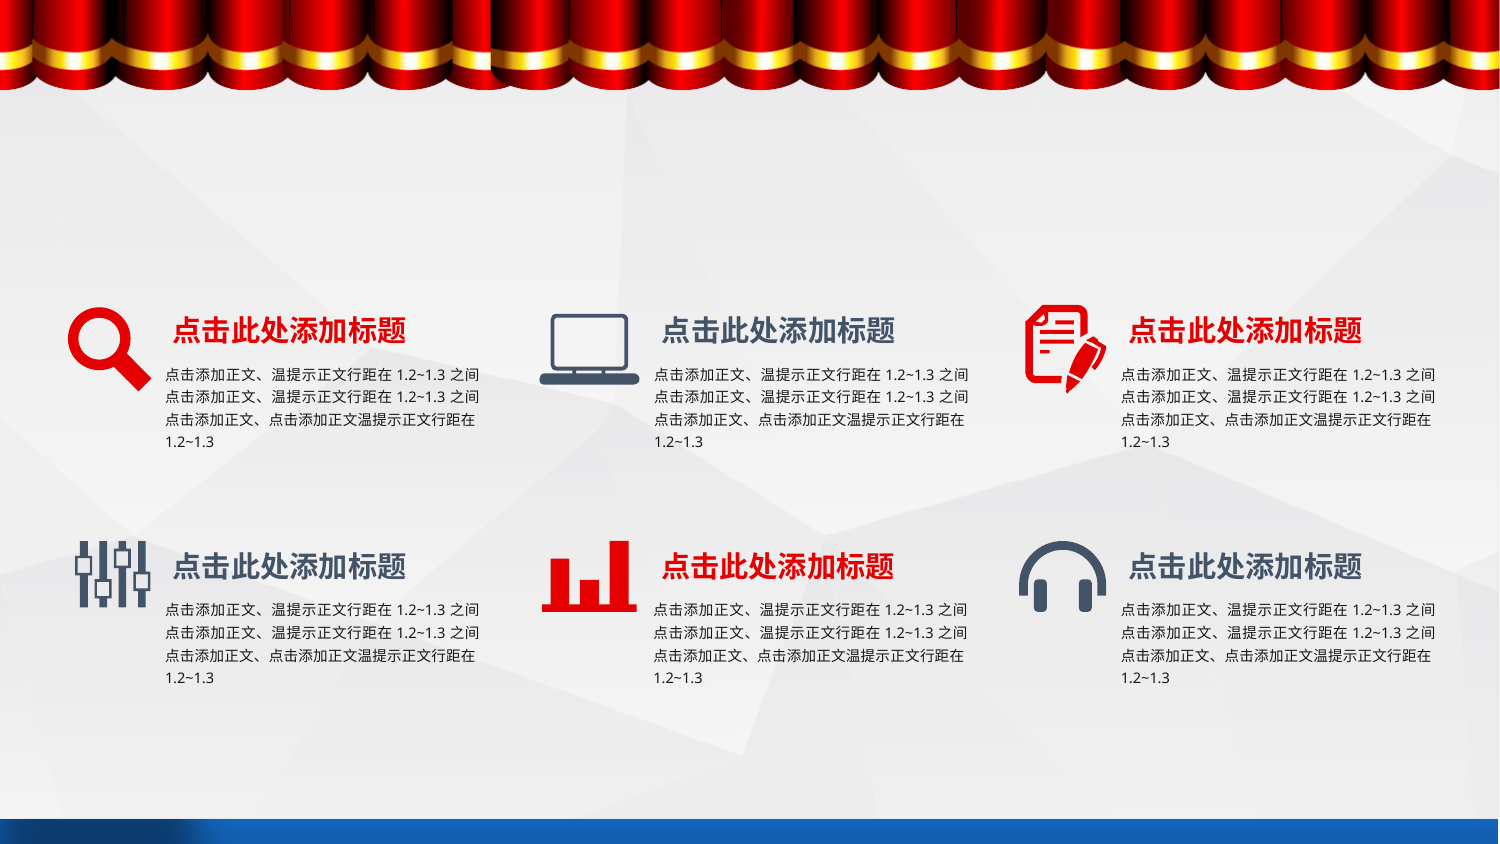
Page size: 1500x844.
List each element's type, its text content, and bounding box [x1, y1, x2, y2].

text_box 点击添加正文、温提示正文行距在1.2~1.3之间点击添加正文、温提示正文行距在1.2~1.3之间点击添加正文、点击添加正文温提示正文行距在1.2~1.3 [639, 352, 984, 459]
picture [0, 0, 1500, 844]
text_box [99, 24, 142, 99]
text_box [75, 540, 151, 608]
text_box [539, 313, 639, 385]
text_box 点击此处添加标题 [151, 540, 430, 588]
text_box 点击添加正文、温提示正文行距在1.2~1.3之间点击添加正文、温提示正文行距在1.2~1.3之间点击添加正文、点击添加正文温提示正文行距在1.2~1.3 [1106, 588, 1450, 695]
text_box [1065, 375, 1081, 394]
text_box [542, 540, 637, 612]
text_box 点击此处添加标题 [639, 304, 919, 352]
text_box 点击添加正文、温提示正文行距在1.2~1.3之间点击添加正文、温提示正文行距在1.2~1.3之间点击添加正文、点击添加正文温提示正文行距在1.2~1.3 [1106, 352, 1450, 459]
text_box [67, 307, 150, 392]
text_box [1069, 336, 1106, 380]
text_box 点击此处添加标题 [638, 540, 918, 588]
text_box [1019, 540, 1107, 612]
text_box 点击此处添加标题 [150, 304, 430, 352]
text_box 点击添加正文、温提示正文行距在1.2~1.3之间点击添加正文、温提示正文行距在1.2~1.3之间点击添加正文、点击添加正文温提示正文行距在1.2~1.3 [150, 352, 494, 459]
text_box 点击添加正文、温提示正文行距在1.2~1.3之间点击添加正文、温提示正文行距在1.2~1.3之间点击添加正文、点击添加正文温提示正文行距在1.2~1.3 [150, 588, 494, 695]
text_box 点击添加正文、温提示正文行距在1.2~1.3之间点击添加正文、温提示正文行距在1.2~1.3之间点击添加正文、点击添加正文温提示正文行距在1.2~1.3 [638, 588, 983, 695]
text_box 点击此处添加标题 [1106, 304, 1386, 352]
text_box 点击此处添加标题 [1107, 540, 1386, 588]
text_box [1025, 304, 1088, 384]
